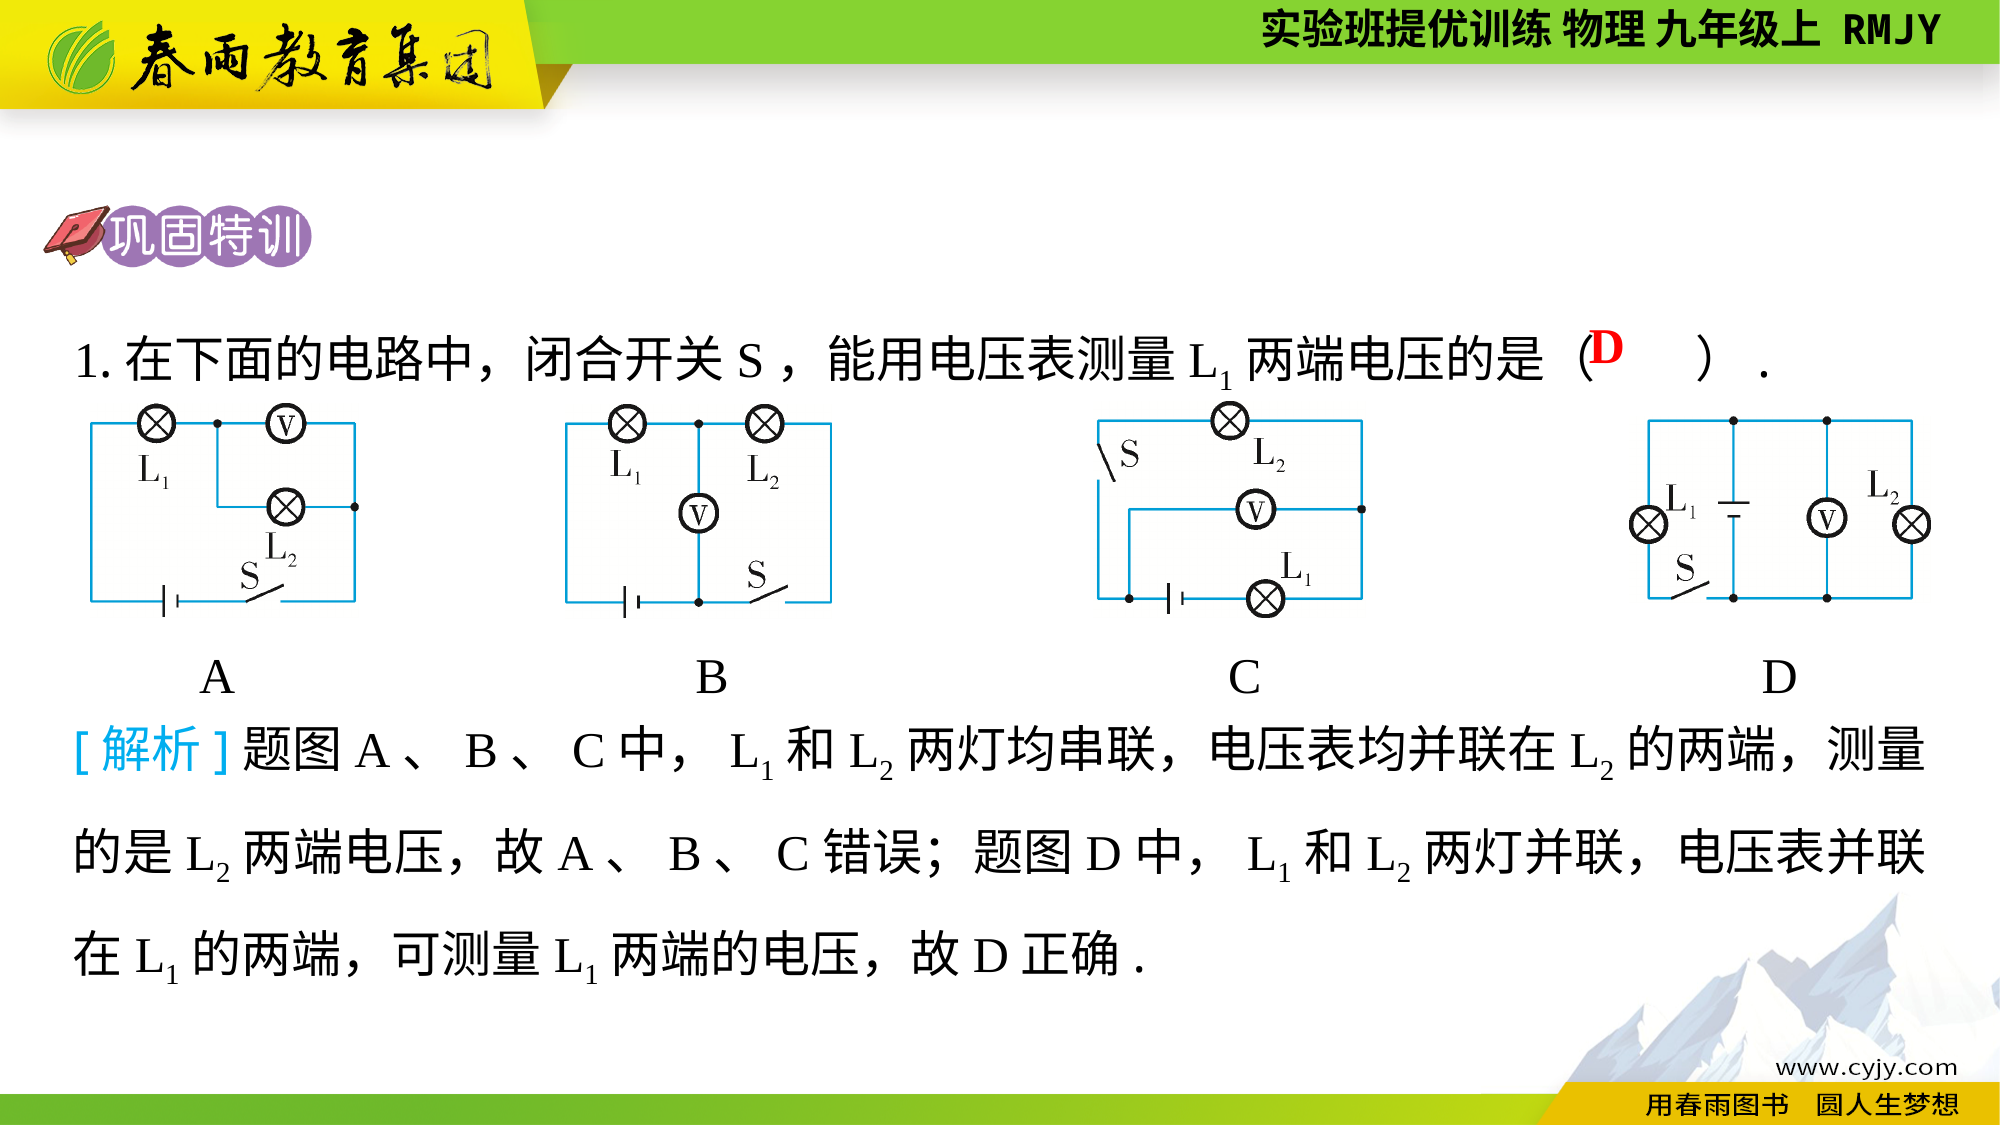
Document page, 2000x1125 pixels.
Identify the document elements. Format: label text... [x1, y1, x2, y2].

text_box D [1574, 306, 1640, 382]
text_box [解析]题图A、B、C中，L1和L2两灯均串联，电压表均并联在L2的两端，测量的是L2两端电压，故A、B、C错误；题图D中，L1和L2两灯并联，电压表并联在L1的两端，可测量L1两端的电压，故D正确. [57, 675, 1942, 999]
picture [0, 0, 2000, 1125]
list 1.在下面的电路中，闭合开关S，能用电压表测量L1两端电压的是（ ）. A B C D [59, 286, 1944, 692]
